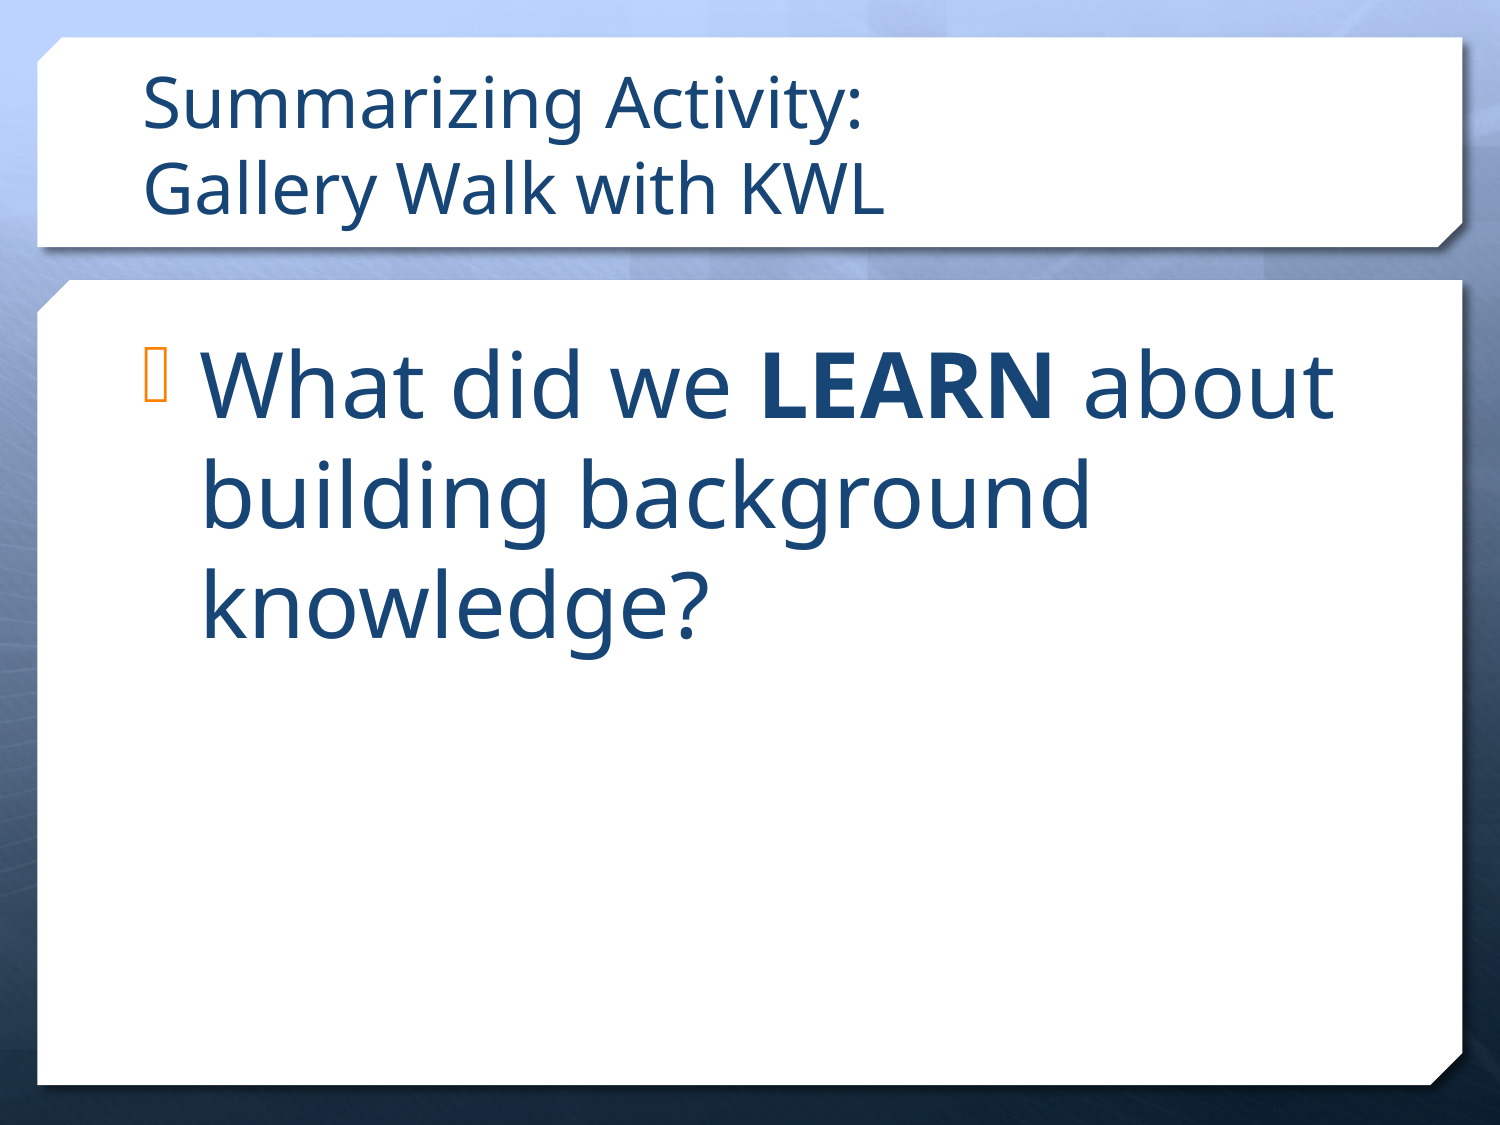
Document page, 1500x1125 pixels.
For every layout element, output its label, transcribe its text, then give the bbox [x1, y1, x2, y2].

title Summarizing Activity: Gallery Walk with KWL [127, 48, 1372, 236]
list What did we LEARN about building background knowledge? [127, 319, 1372, 978]
